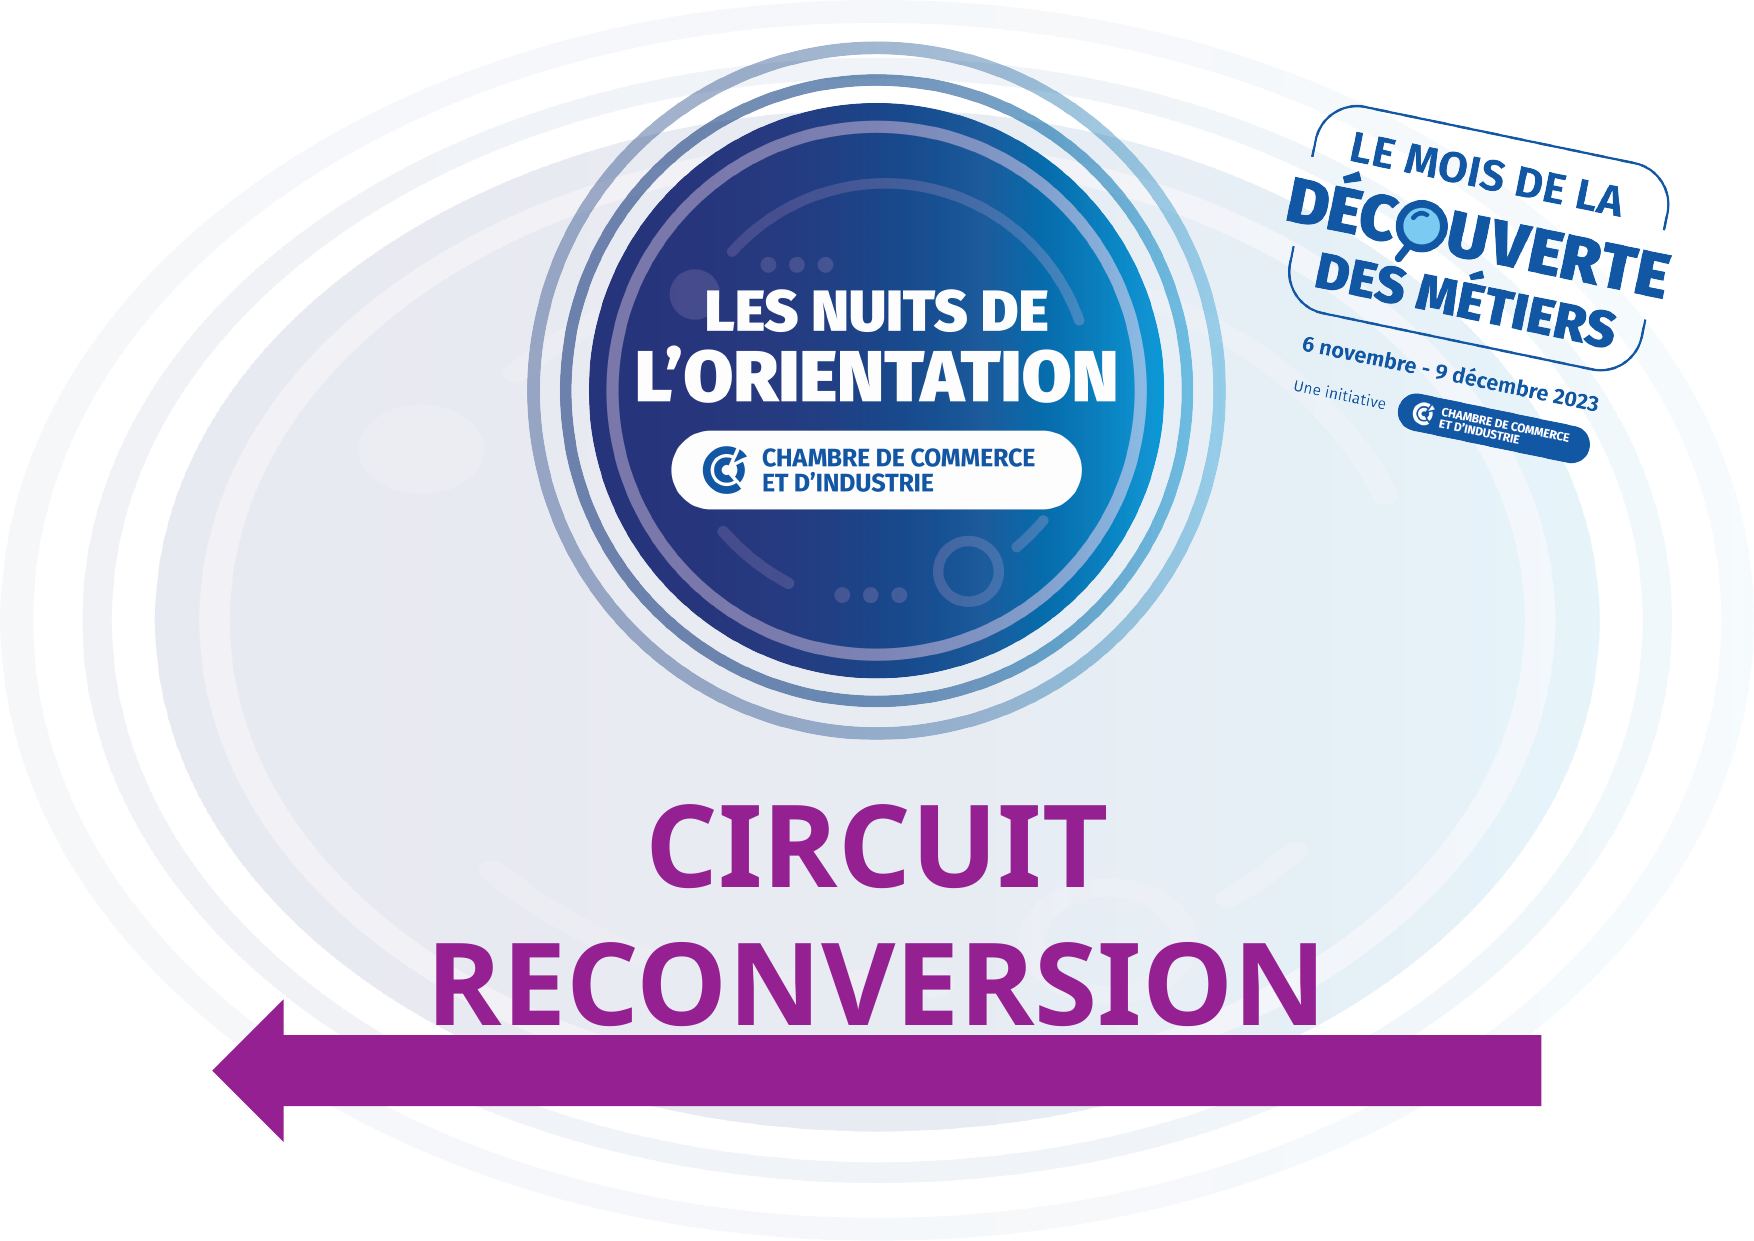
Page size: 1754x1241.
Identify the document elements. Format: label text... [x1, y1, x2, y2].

text_box [210, 1056, 1543, 1145]
picture [527, 41, 1227, 740]
picture [1250, 95, 1688, 474]
text_box CIRCUIT RECONVERSION [168, 765, 1586, 1056]
